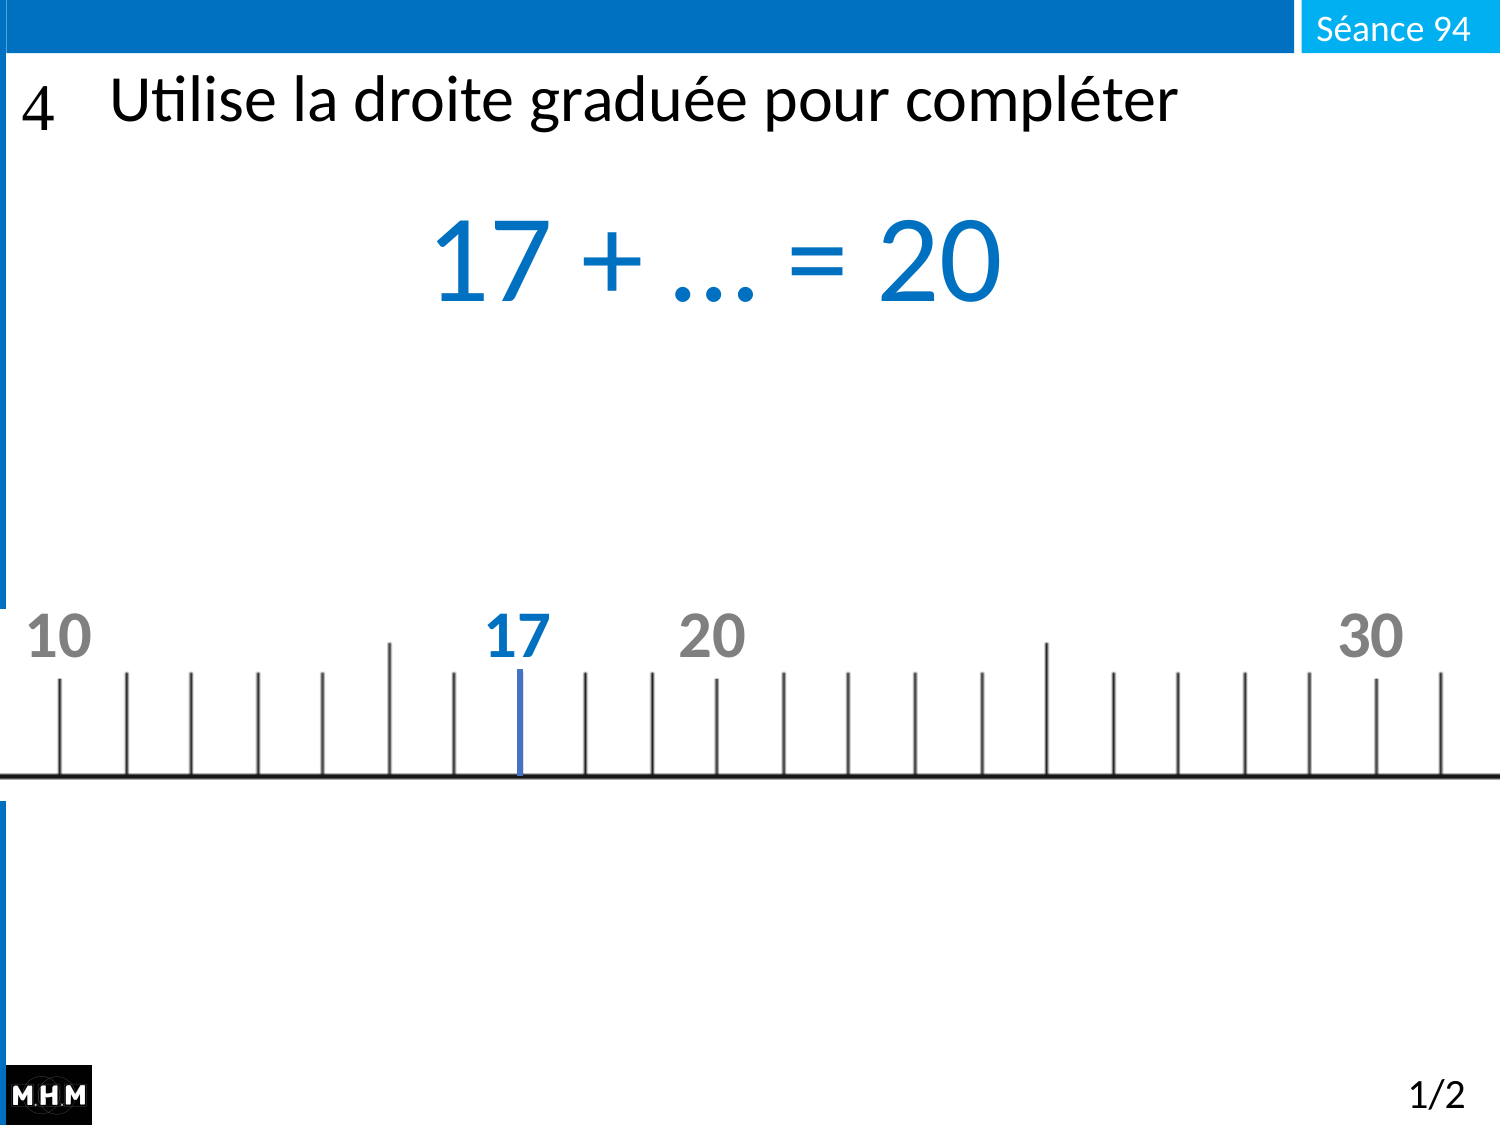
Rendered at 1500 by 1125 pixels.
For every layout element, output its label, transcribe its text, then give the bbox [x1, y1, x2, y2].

picture [6, 1065, 92, 1125]
list 1/2 [1373, 1064, 1500, 1125]
text_box 10 [9, 583, 112, 679]
text_box 17 + … = 20 [938, 168, 1051, 334]
text_box 17 + … = 20 [379, 168, 745, 334]
text_box 20 [663, 583, 745, 679]
text_box 30 [1322, 583, 1425, 679]
title Utilise la droite graduée pour compléter [938, 57, 1389, 144]
picture [0, 0, 1500, 1125]
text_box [468, 583, 572, 776]
title Utilise la droite graduée pour compléter [94, 57, 745, 144]
